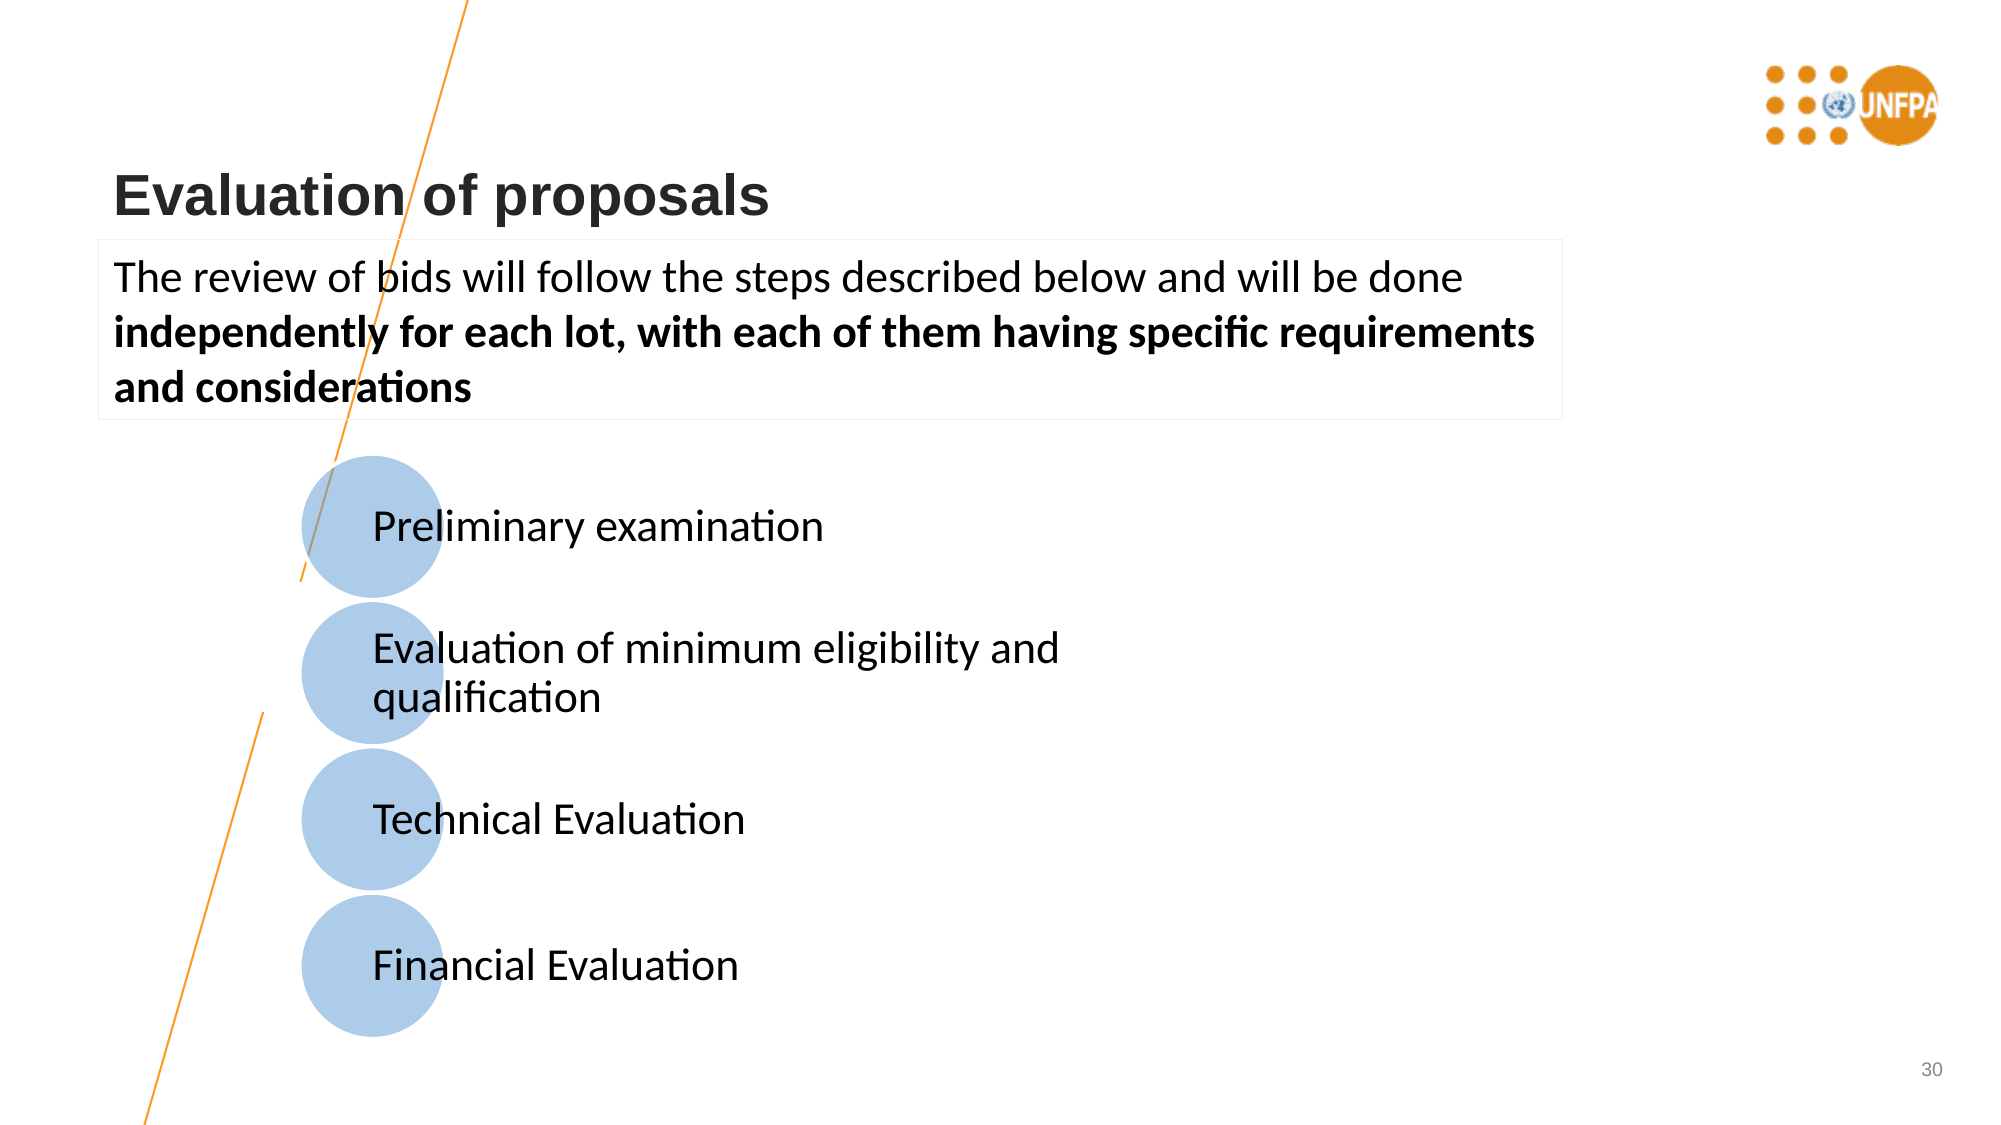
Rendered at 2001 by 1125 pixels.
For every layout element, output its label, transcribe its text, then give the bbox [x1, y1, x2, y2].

title Evaluation of proposals [98, 60, 1647, 352]
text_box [17, 453, 1397, 1040]
slide_number 30 [1887, 1051, 1958, 1086]
text_box The review of bids will follow the steps described below and will be done independently for each lot, with each of them having specific requirements and considerations [98, 239, 1563, 420]
picture [1766, 65, 1939, 146]
